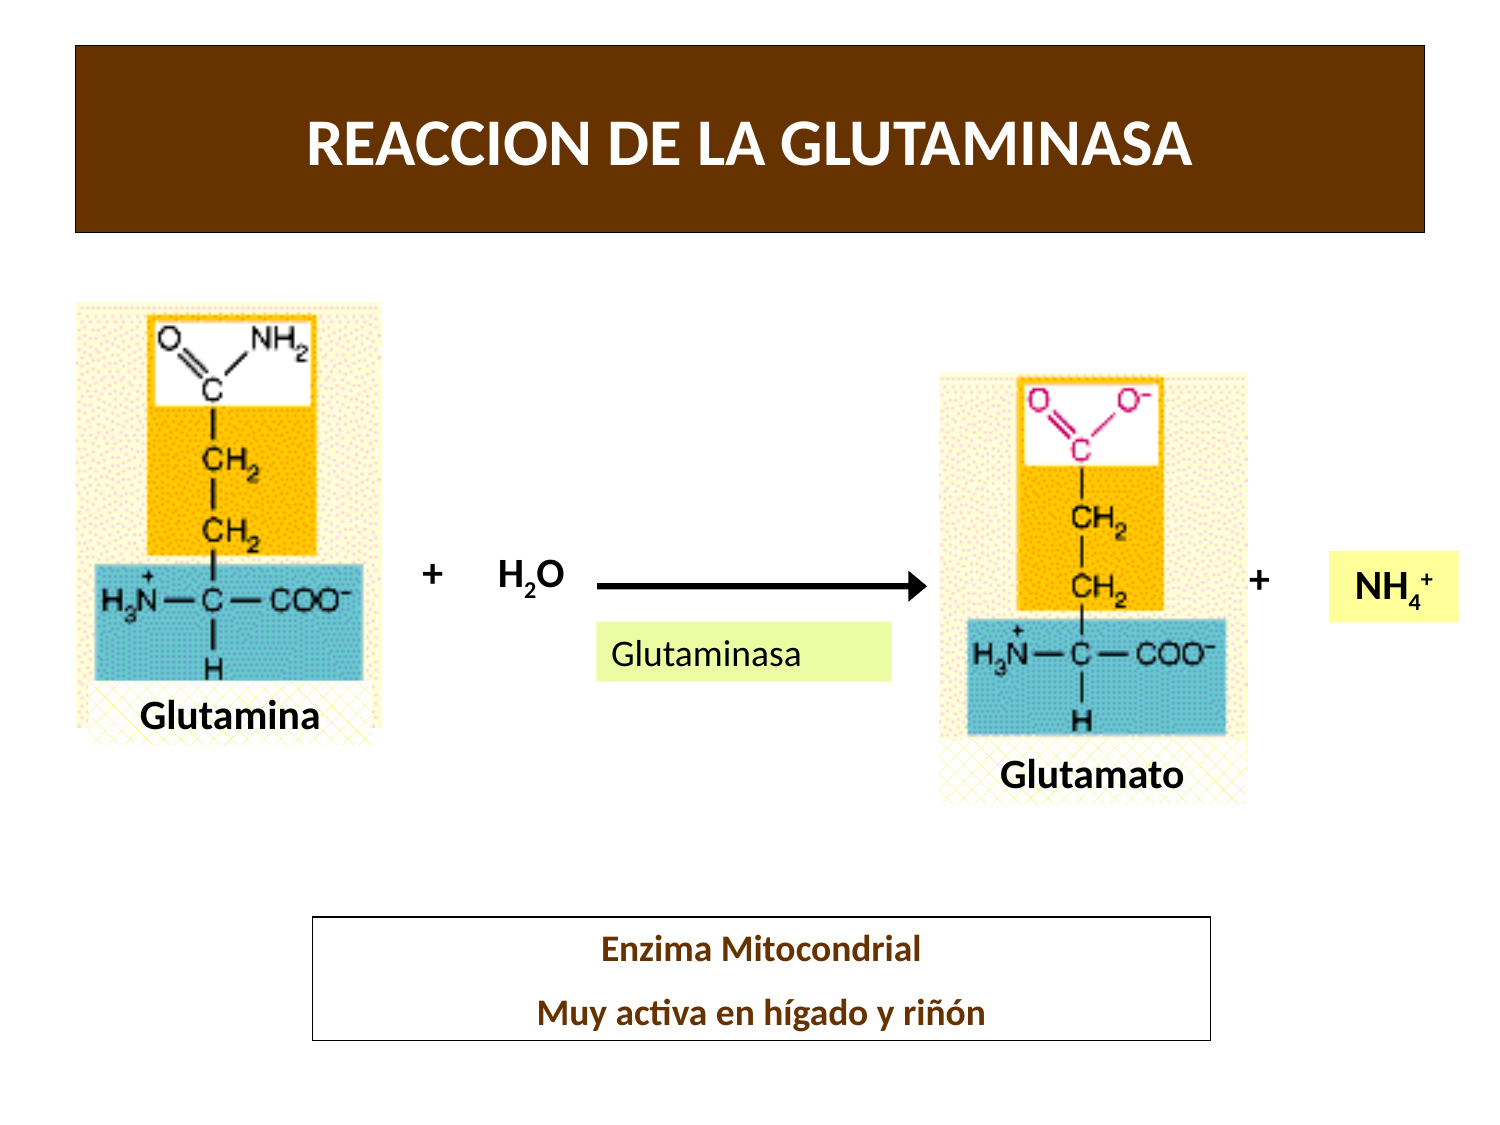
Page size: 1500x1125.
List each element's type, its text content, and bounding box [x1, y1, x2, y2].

title REACCION DE LA GLUTAMINASA [75, 45, 1425, 233]
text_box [76, 302, 1459, 1046]
